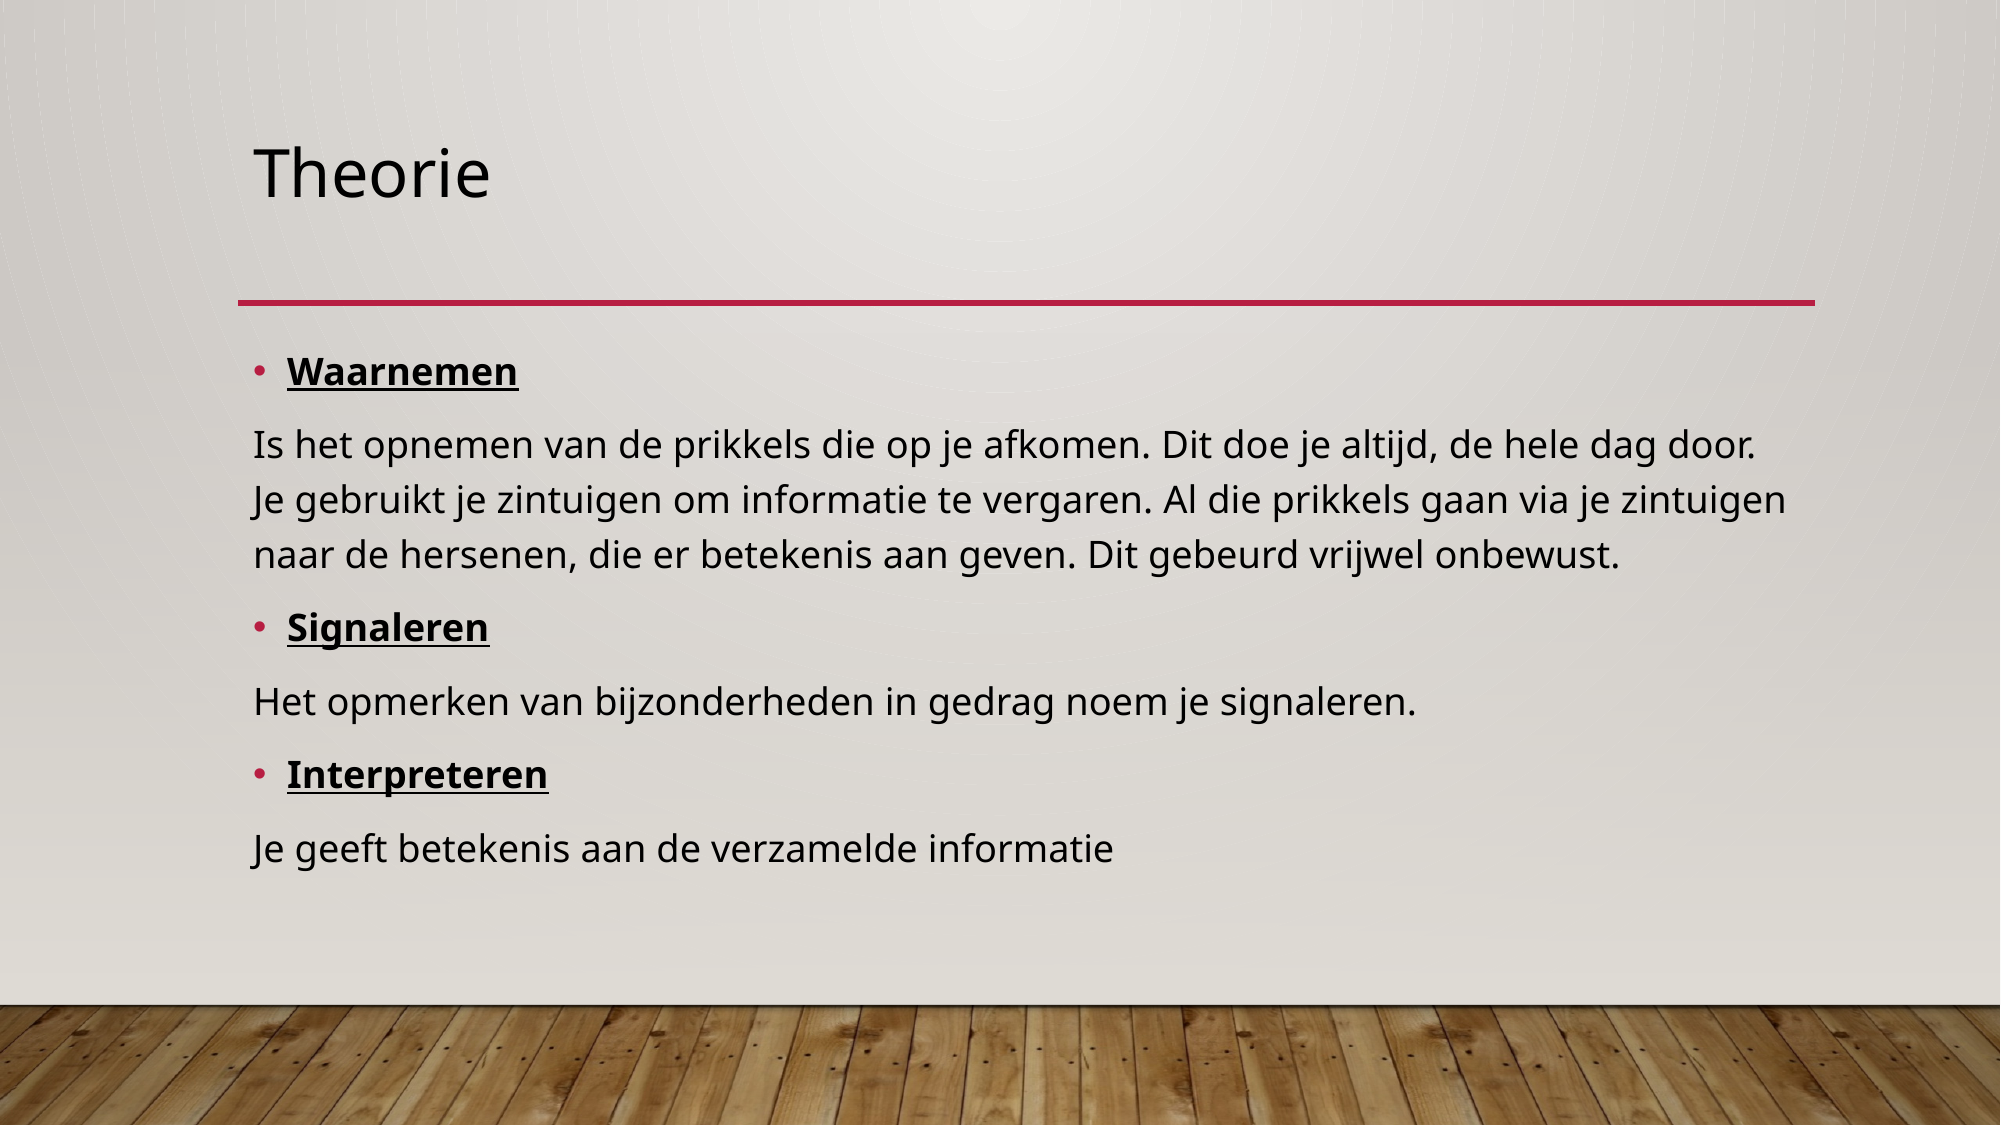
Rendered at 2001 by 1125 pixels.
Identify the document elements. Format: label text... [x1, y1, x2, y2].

title Theorie [238, 131, 1814, 305]
list Waarnemen Is het opnemen van de prikkels die op je afkomen. Dit doe je altijd, de hele dag door. Je gebruikt je zintuigen om informatie te vergaren. Al die prikkels gaan via je zintuigen naar de hersenen, die er betekenis aan geven. Dit gebeurd vrijwel onbewust. Signaleren Het opmerken van bijzonderheden in gedrag noem je signaleren. Interpreteren Je geeft betekenis aan de verzamelde informatie [238, 330, 1814, 897]
picture [0, 1005, 2000, 1125]
